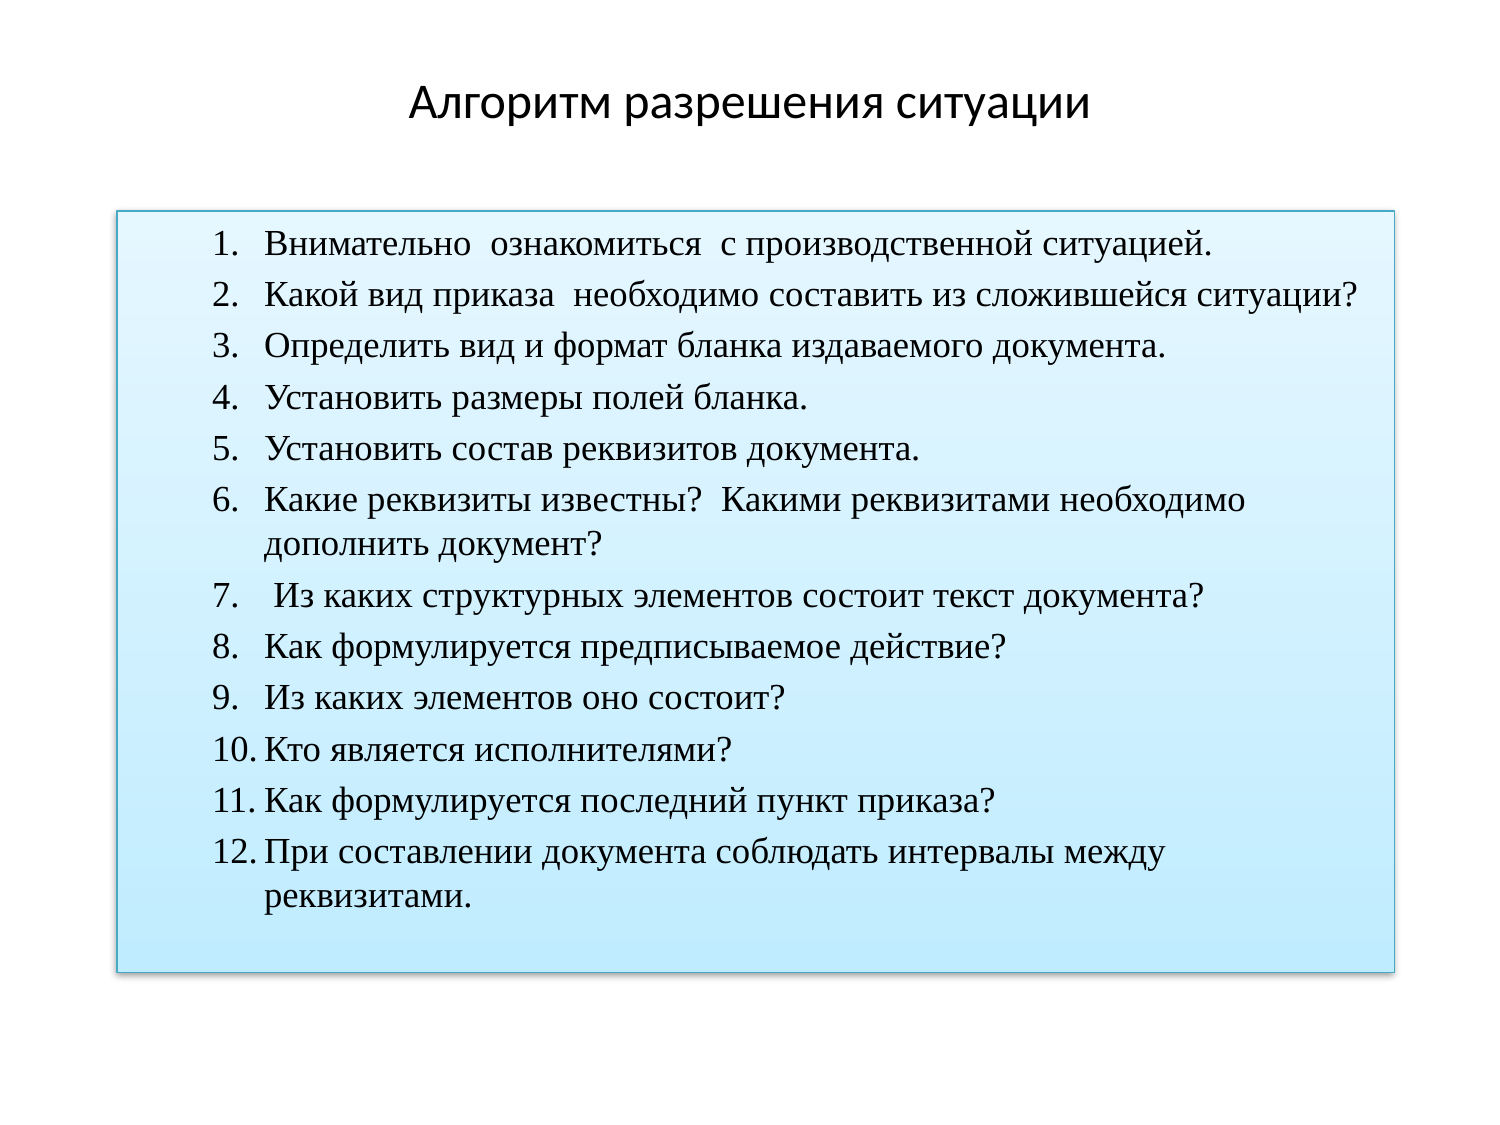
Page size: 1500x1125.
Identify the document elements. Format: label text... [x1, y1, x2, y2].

subtitle Внимательно ознакомиться с производственной ситуацией. Какой вид приказа необходимо составить из сложившейся ситуации? Определить вид и формат бланка издаваемого документа. Установить размеры полей бланка. Установить состав реквизитов документа. Какие реквизиты известны? Какими реквизитами необходимо дополнить документ? Из каких структурных элементов состоит текст документа? Как формулируется предписываемое действие? Из каких элементов оно состоит? Кто является исполнителями? Как формулируется последний пункт приказа? При составлении документа соблюдать интервалы между реквизитами. [116, 210, 1395, 973]
title Алгоритм разрешения ситуации [112, 82, 1388, 176]
